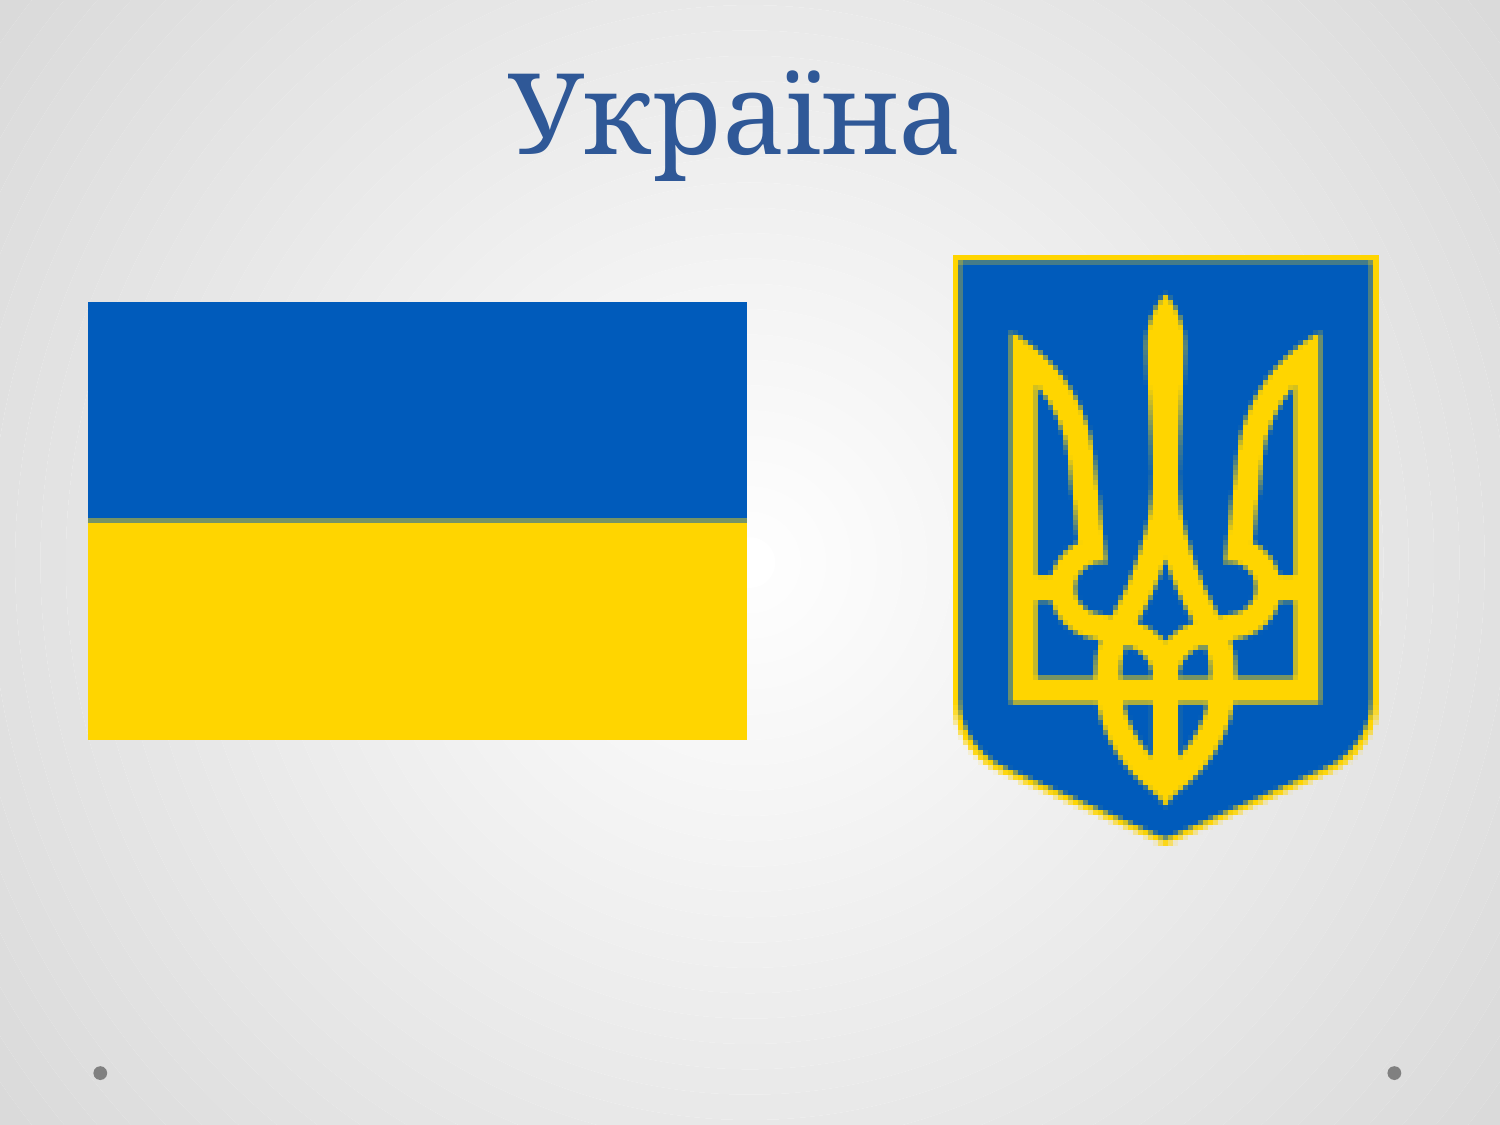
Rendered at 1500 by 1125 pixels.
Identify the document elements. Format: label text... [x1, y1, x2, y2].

title Україна [75, 30, 1425, 185]
picture [953, 255, 1380, 847]
picture [88, 302, 747, 740]
